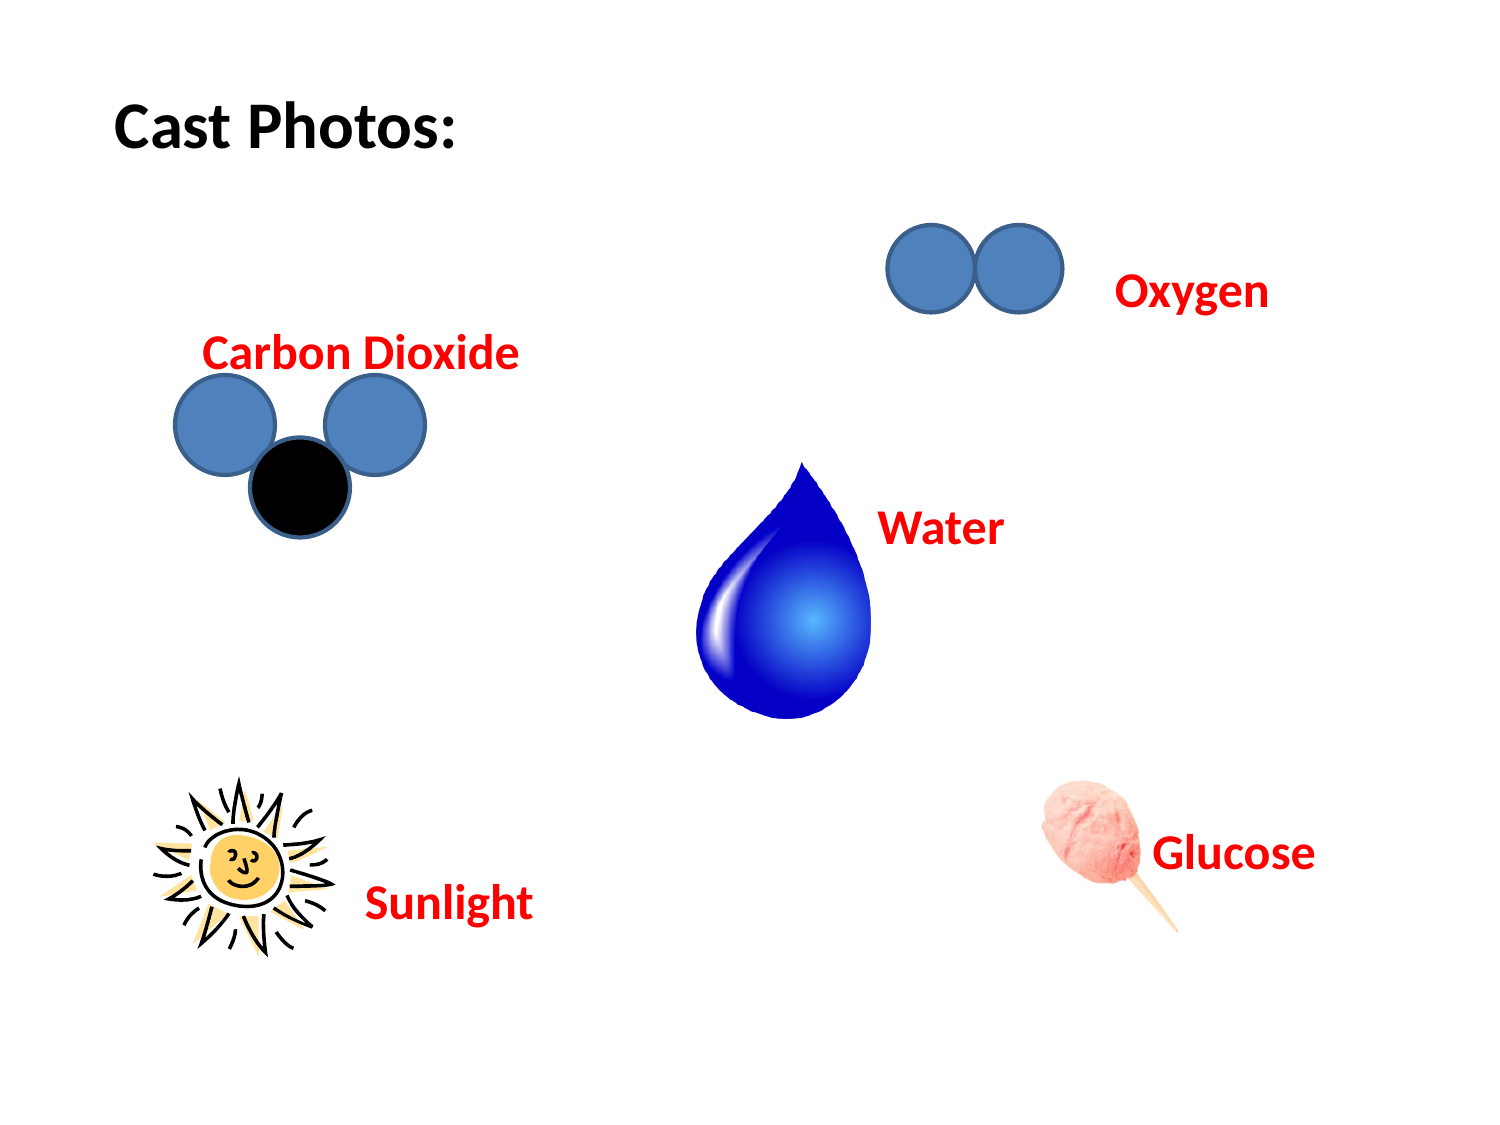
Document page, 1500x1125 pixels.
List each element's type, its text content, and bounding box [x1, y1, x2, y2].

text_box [174, 312, 538, 538]
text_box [1037, 774, 1451, 938]
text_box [887, 224, 1426, 326]
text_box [149, 774, 663, 960]
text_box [696, 462, 1226, 719]
text_box Cast Photos: [99, 74, 1400, 170]
